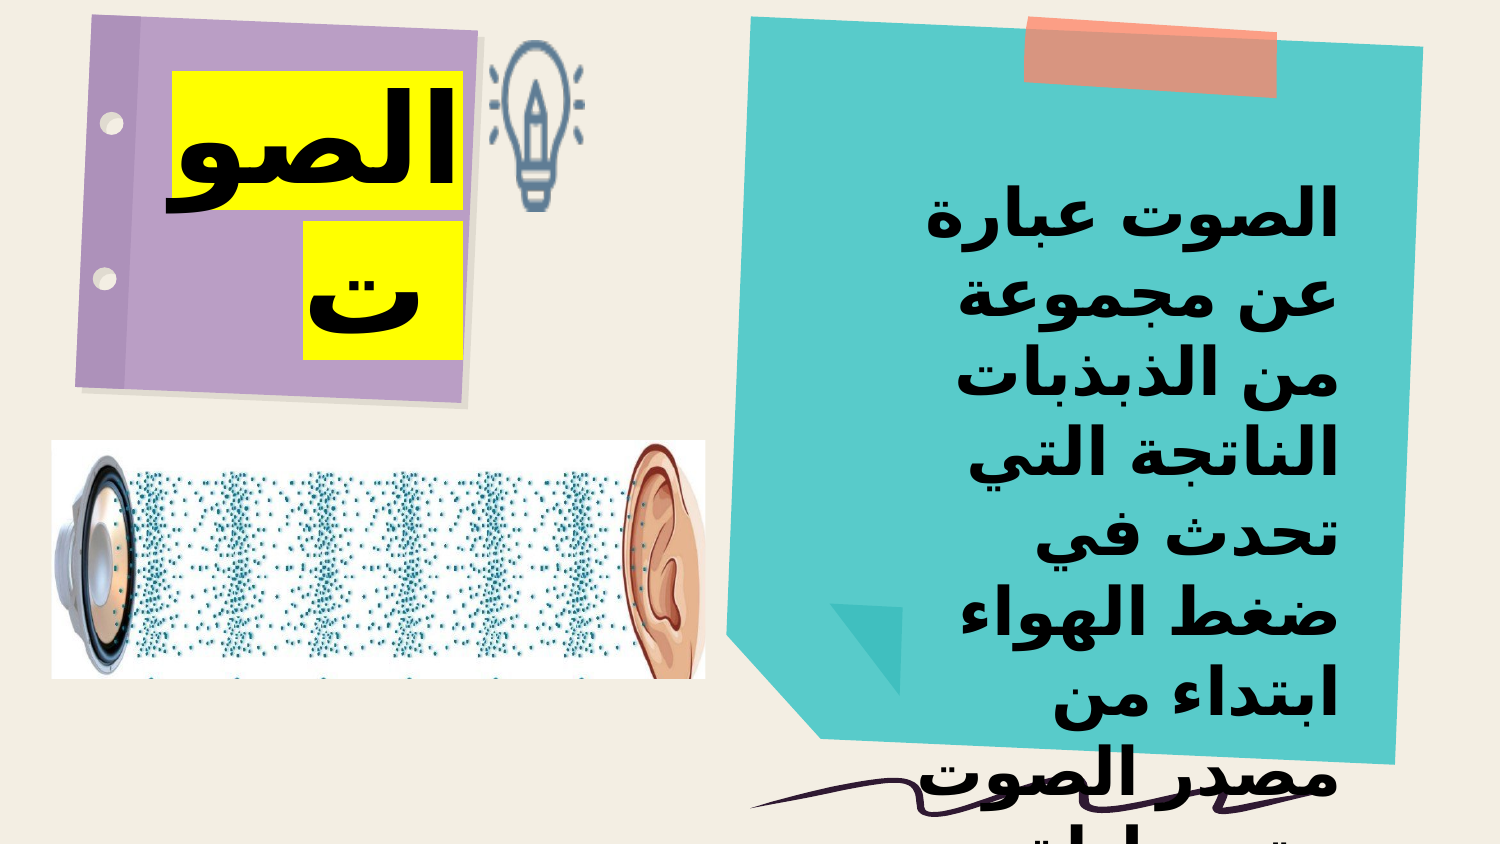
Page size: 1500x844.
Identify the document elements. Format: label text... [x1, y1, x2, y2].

picture [489, 39, 585, 213]
text_box [750, 778, 879, 809]
picture [51, 440, 706, 680]
text_box الصوت عبارة عن مجموعة من الذبذبات الناتجة التي تحدث في ضغط الهواء ابتداء من مصدر الصوت حتى طبلة الأذن [879, 772, 1357, 844]
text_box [726, 16, 1424, 766]
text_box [74, 14, 485, 410]
